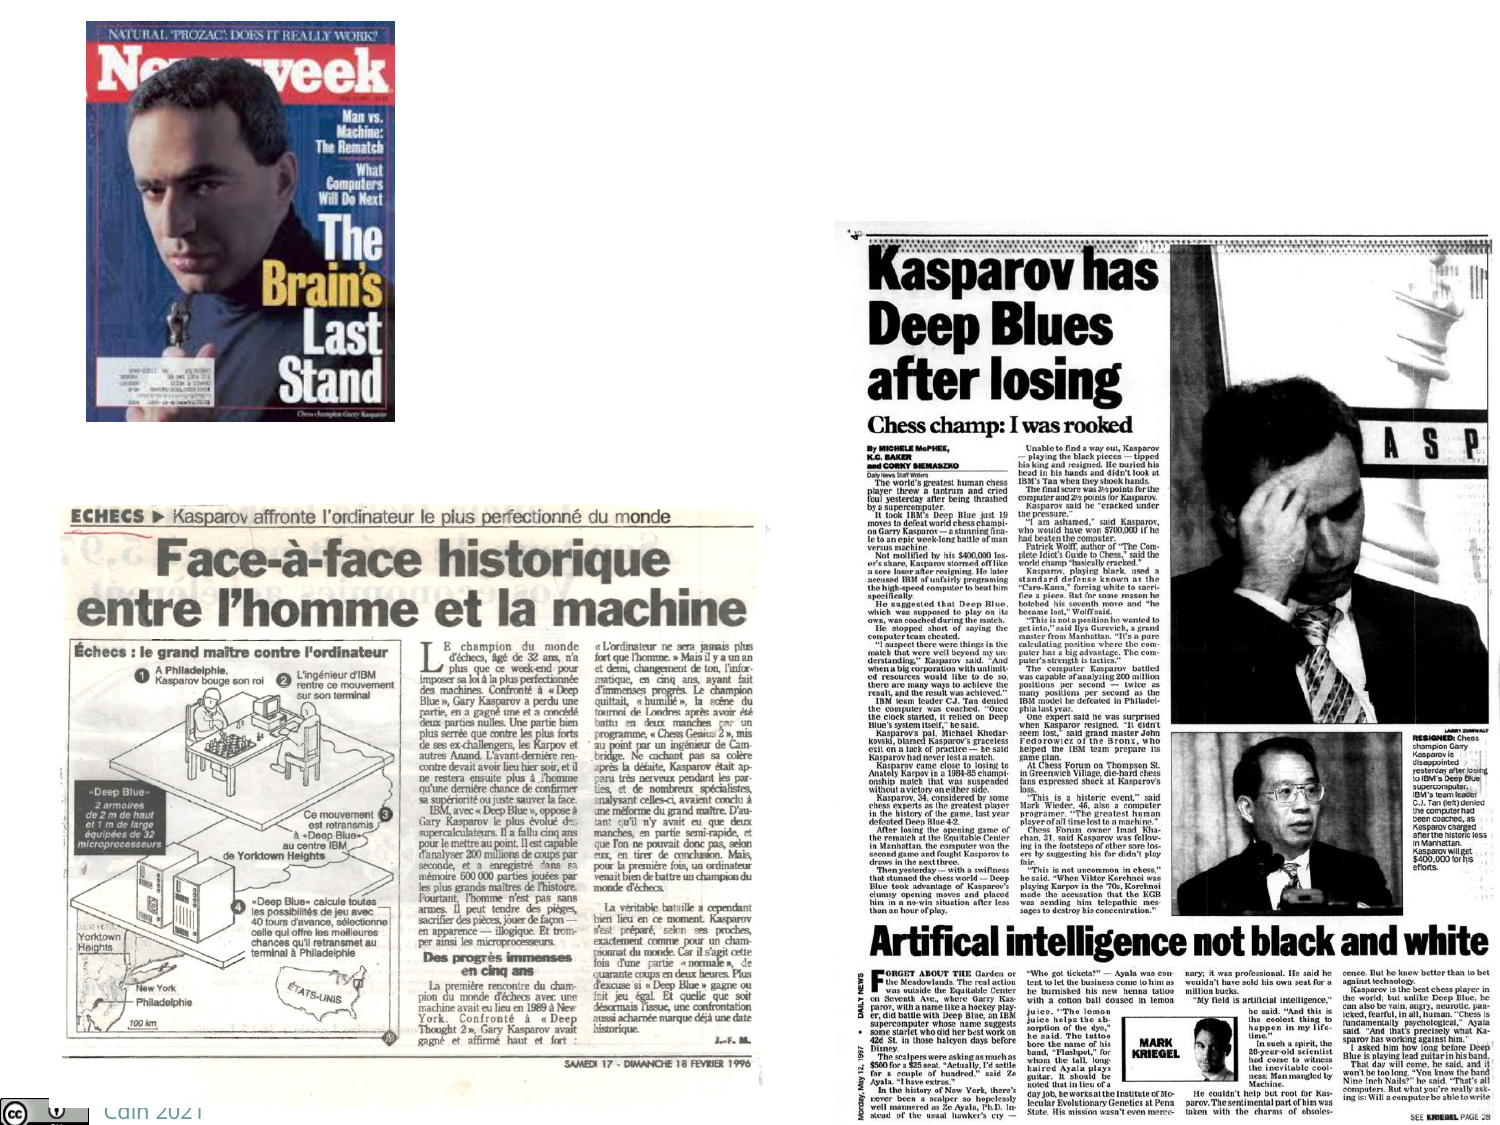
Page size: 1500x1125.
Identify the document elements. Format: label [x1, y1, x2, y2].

picture [835, 221, 1500, 1125]
picture [86, 21, 395, 422]
picture [0, 494, 774, 1125]
